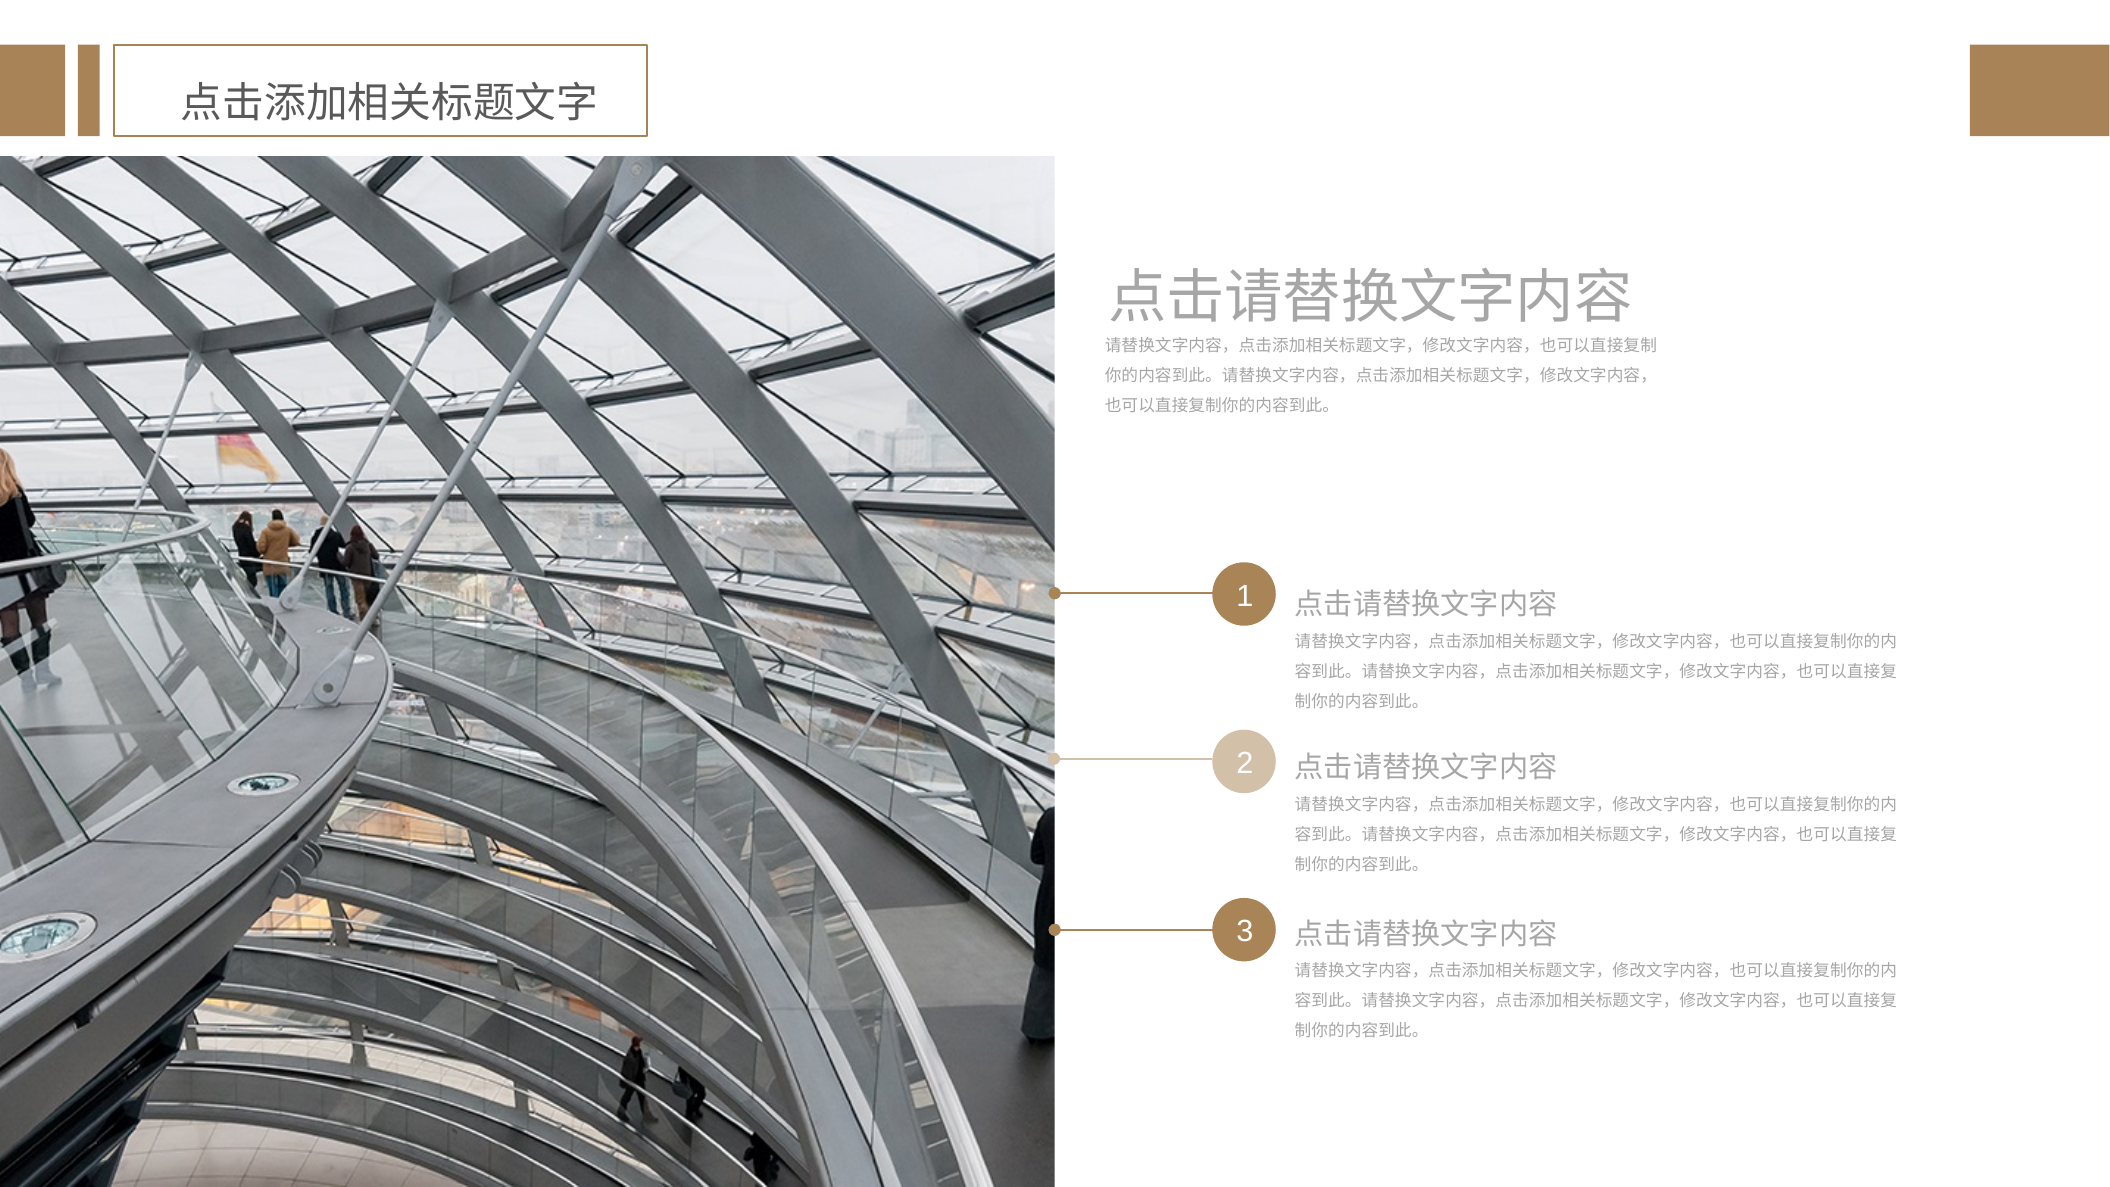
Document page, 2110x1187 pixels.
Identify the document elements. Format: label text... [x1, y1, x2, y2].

text_box 1 [1211, 561, 1277, 627]
text_box 2 [1211, 728, 1277, 795]
text_box [0, 155, 1056, 1187]
text_box 请替换文字内容，点击添加相关标题文字，修改文字内容，也可以直接复制你的内容到此。请替换文字内容，点击添加相关标题文字，修改文字内容，也可以直接复制你的内容到此。 [1090, 317, 1682, 423]
text_box 3 [1211, 896, 1277, 963]
text_box 点击添加相关标题文字 [135, 44, 625, 137]
text_box 点击请替换文字内容 请替换文字内容，点击添加相关标题文字，修改文字内容，也可以直接复制你的内容到此。请替换文字内容，点击添加相关标题文字，修改文字内容，也可以直接复制你的内容到此。 [1279, 560, 1929, 718]
text_box 点击请替换文字内容 请替换文字内容，点击添加相关标题文字，修改文字内容，也可以直接复制你的内容到此。请替换文字内容，点击添加相关标题文字，修改文字内容，也可以直接复制你的内容到此。 [1279, 723, 1929, 881]
text_box 点击请替换文字内容 [1093, 216, 1648, 317]
text_box 点击请替换文字内容 请替换文字内容，点击添加相关标题文字，修改文字内容，也可以直接复制你的内容到此。请替换文字内容，点击添加相关标题文字，修改文字内容，也可以直接复制你的内容到此。 [1279, 890, 1929, 1048]
text_box 点击添加相关标题文字 [144, 54, 635, 147]
